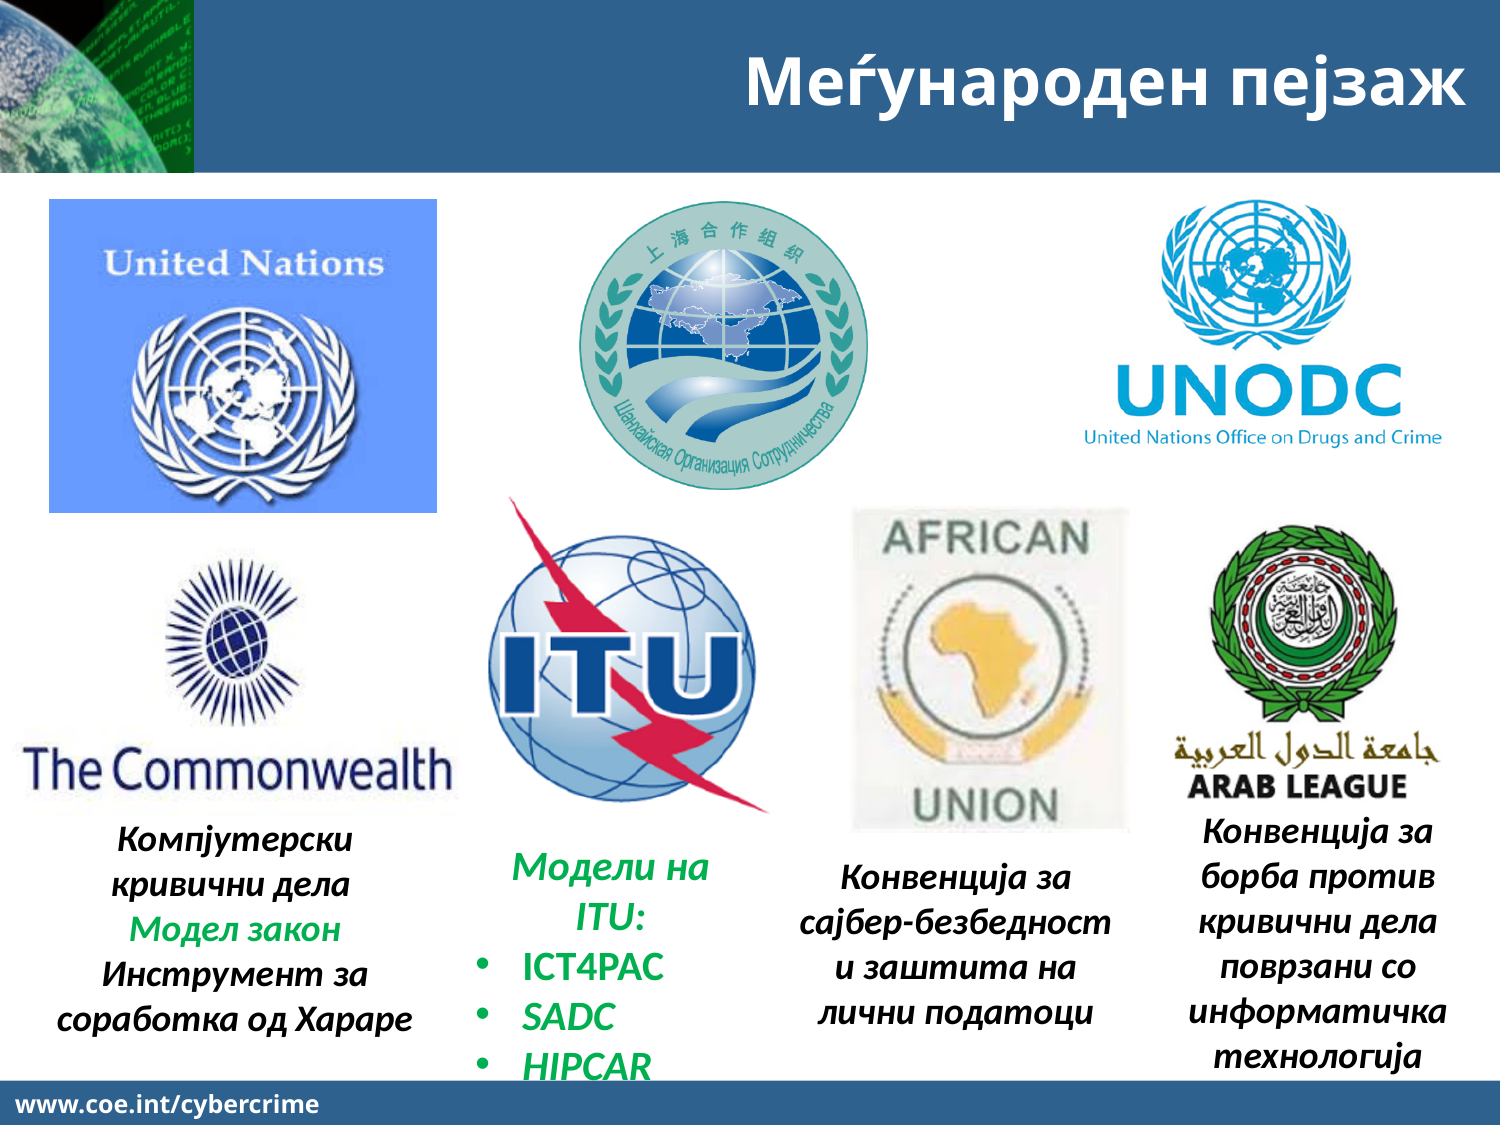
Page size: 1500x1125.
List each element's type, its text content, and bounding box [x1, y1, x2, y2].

text_box Конвенција за сајбер-безбедност и заштита на лични податоци [778, 844, 1134, 1040]
text_box [197, 0, 1500, 175]
picture [0, 199, 868, 847]
picture [1074, 195, 1445, 457]
text_box Модели на ITU: ICT4PAC SADC HIPCAR [460, 856, 761, 1096]
text_box www.coe.int/cybercrime [0, 1079, 1500, 1125]
text_box Конвенција за борба против кривични дела поврзани со информатичка технологија [1152, 818, 1484, 1084]
text_box Компјутерски кривични дела Модел закон Инструмент за соработка од Хараре [26, 840, 444, 1047]
text_box Меѓународен пејзаж [230, 31, 1483, 126]
picture [0, 0, 194, 173]
picture [850, 506, 1500, 834]
